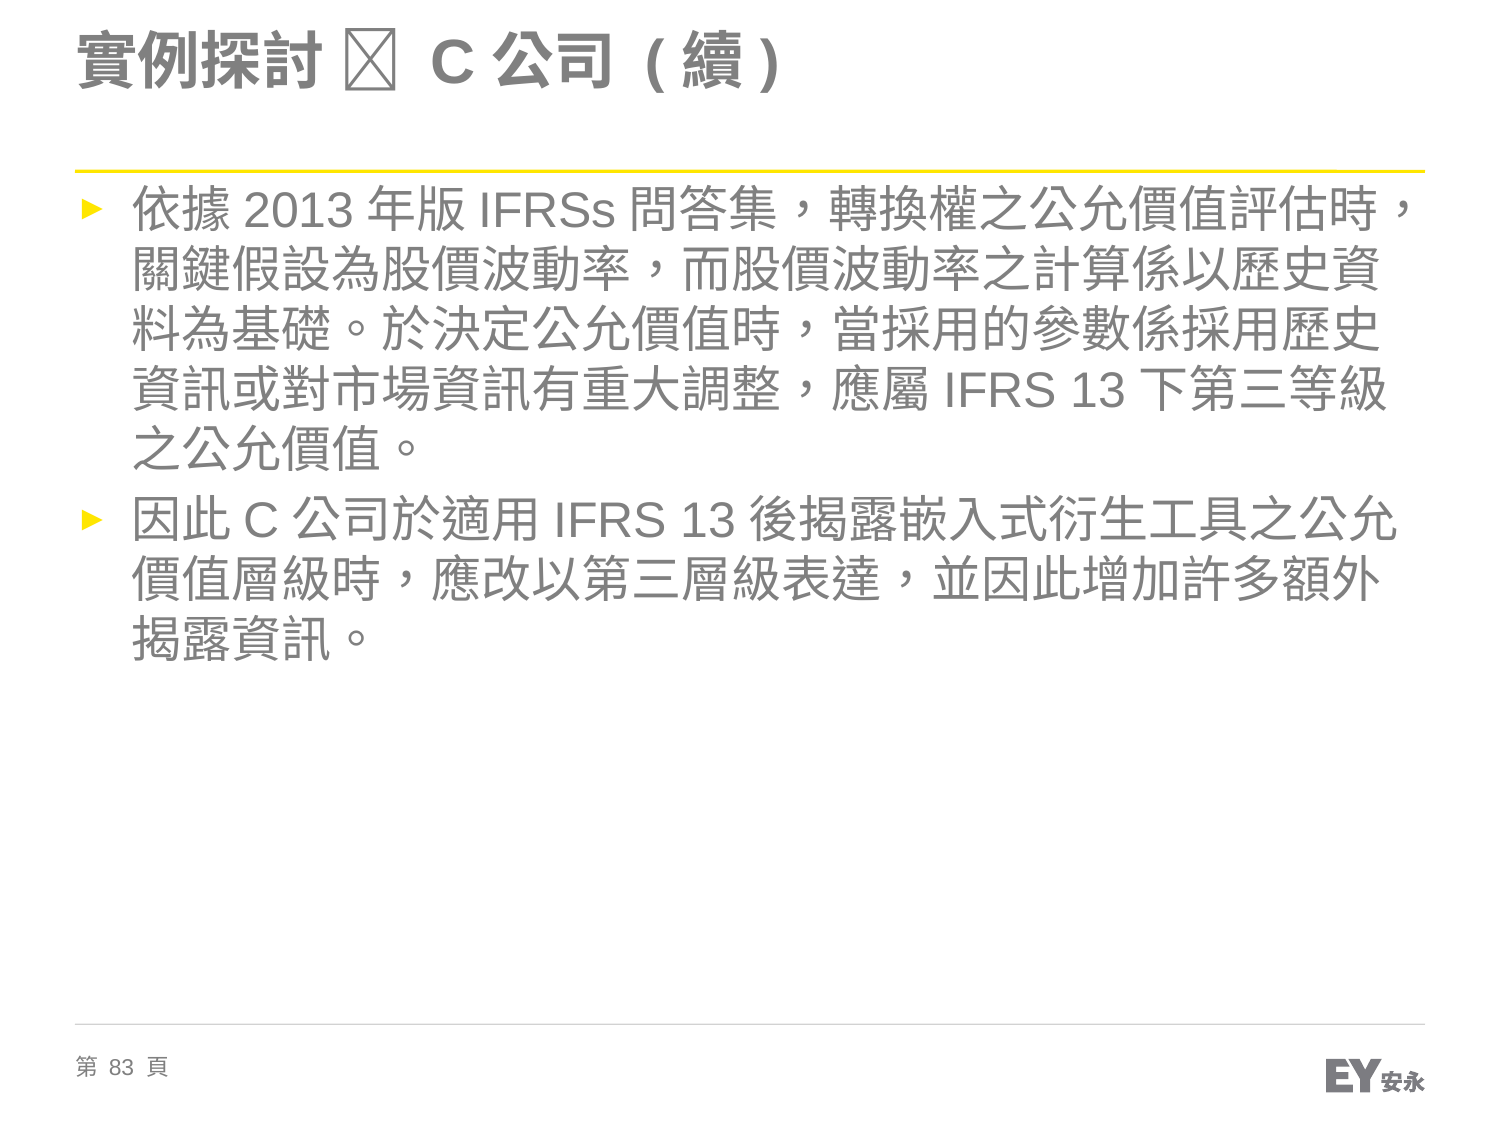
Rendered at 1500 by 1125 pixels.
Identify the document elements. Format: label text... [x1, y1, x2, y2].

list 依據2013年版IFRSs問答集，轉換權之公允價值評估時，關鍵假設為股價波動率，而股價波動率之計算係以歷史資料為基礎。於決定公允價值時，當採用的參數係採用歷史資訊或對市場資訊有重大調整，應屬IFRS 13下第三等級之公允價值。 因此C公司於適用IFRS 13後揭露嵌入式衍生工具之公允價值層級時，應改以第三層級表達，並因此增加許多額外揭露資訊。 [75, 177, 1425, 949]
title 實例探討  C公司 (續) [75, 33, 1425, 175]
